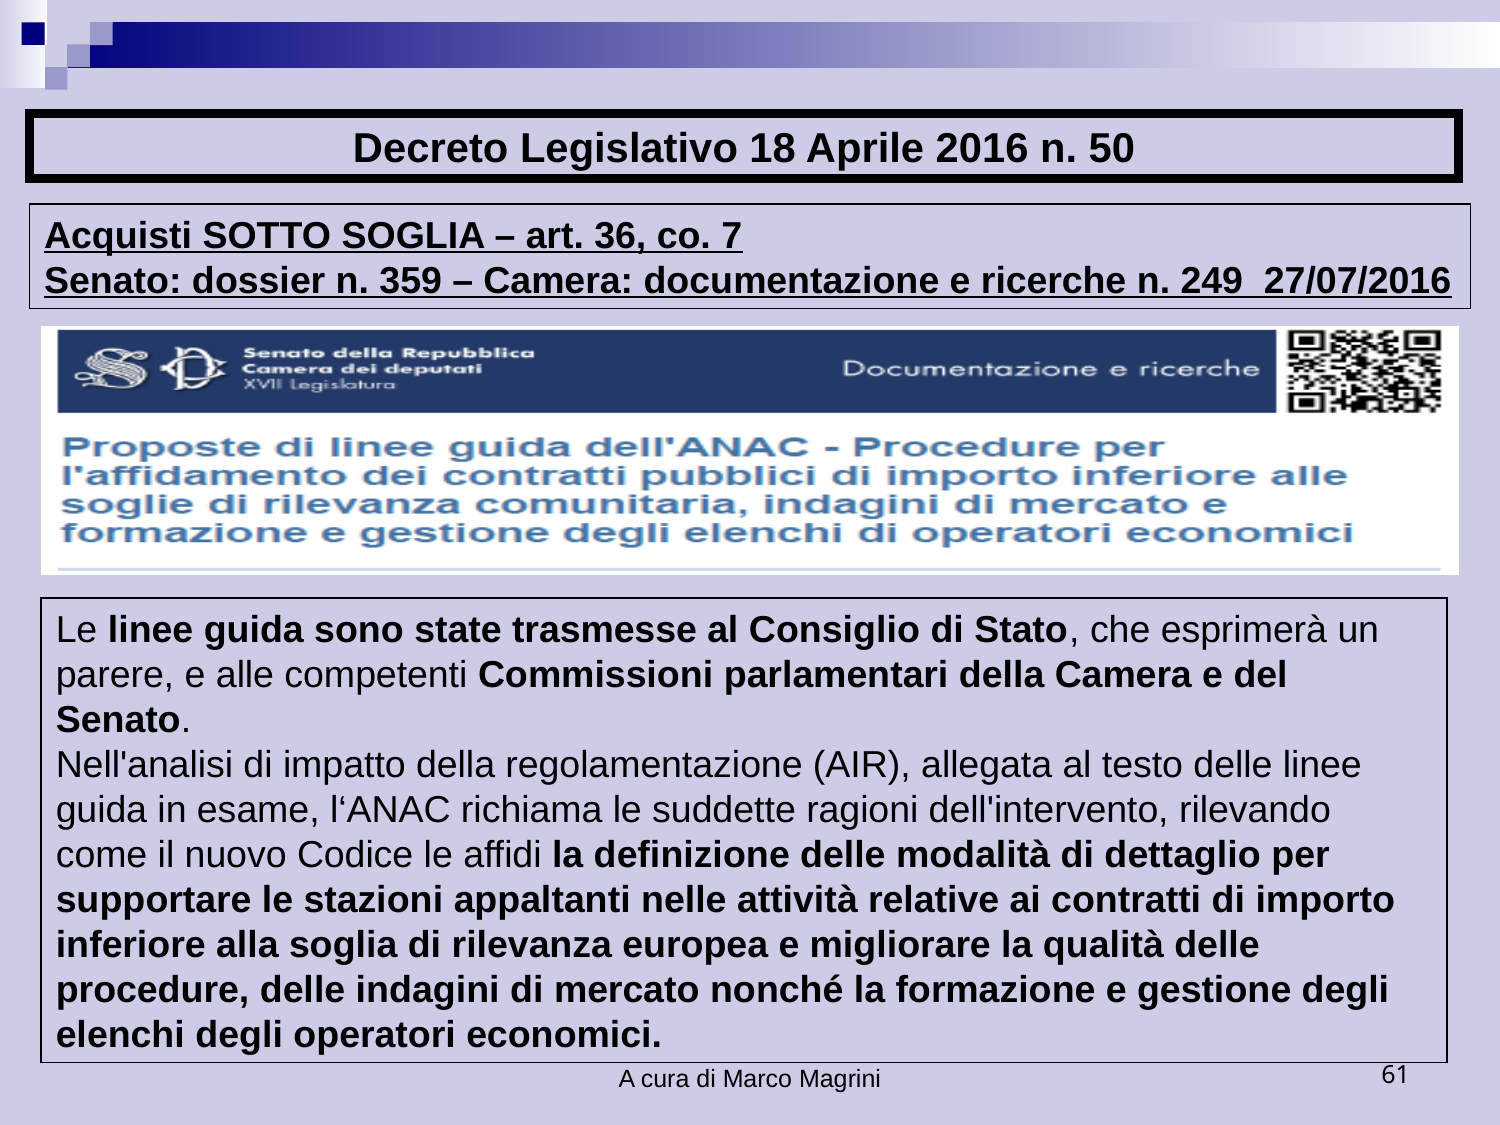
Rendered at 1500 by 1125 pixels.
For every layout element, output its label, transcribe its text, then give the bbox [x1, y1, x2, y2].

text_box Acquisti SOTTO SOGLIA – art. 36, co. 7 Senato: dossier n. 359 – Camera: documentazione e ricerche n. 249 27/07/2016 [29, 203, 1471, 309]
slide_number 61 [1074, 1025, 1425, 1100]
text_box Le linee guida sono state trasmesse al Consiglio di Stato, che esprimerà un parere, e alle competenti Commissioni parlamentari della Camera e del Senato. Nell'analisi di impatto della regolamentazione (AIR), allegata al testo delle linee guida in esame, l‘ANAC richiama le suddette ragioni dell'intervento, rilevando come il nuovo Codice le affidi la definizione delle modalità di dettaglio per supportare le stazioni appaltanti nelle attività relative ai contratti di importo inferiore alla soglia di rilevanza europea e migliorare la qualità delle procedure, delle indagini di mercato nonché la formazione e gestione degli elenchi degli operatori economici. [41, 597, 1447, 1063]
footer A cura di Marco Magrini [512, 1025, 988, 1100]
picture [40, 325, 1460, 575]
text_box Decreto Legislativo 18 Aprile 2016 n. 50 [29, 113, 1459, 179]
